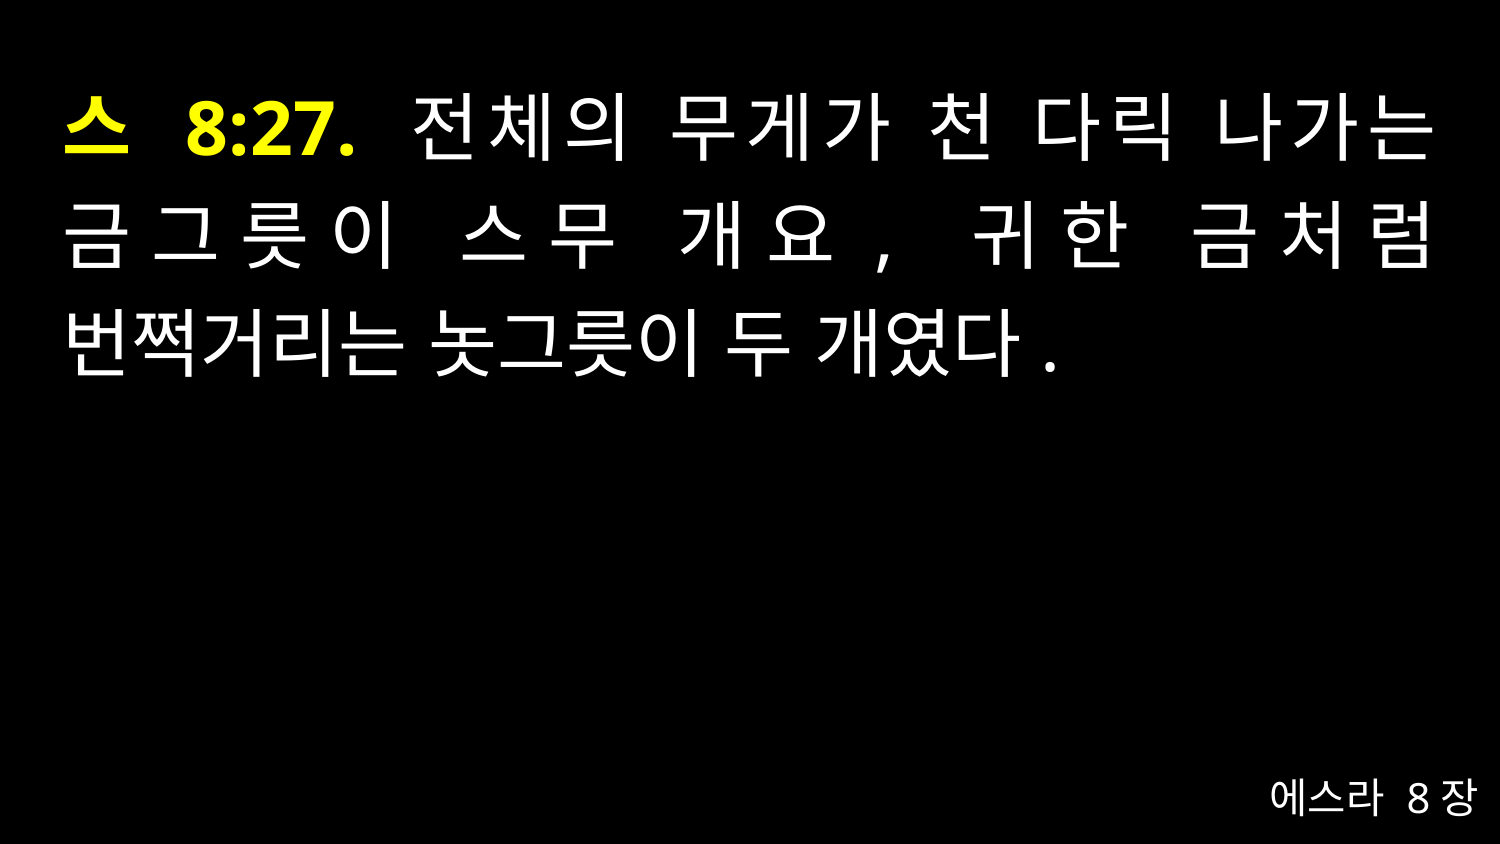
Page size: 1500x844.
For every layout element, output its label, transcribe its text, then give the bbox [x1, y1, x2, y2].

subtitle 에스라 8장 [916, 770, 1500, 844]
title 스 8:27. 전체의 무게가 천 다릭 나가는 금그릇이 스무 개요, 귀한 금처럼 번쩍거리는 놋그릇이 두 개였다. [0, 0, 1500, 844]
